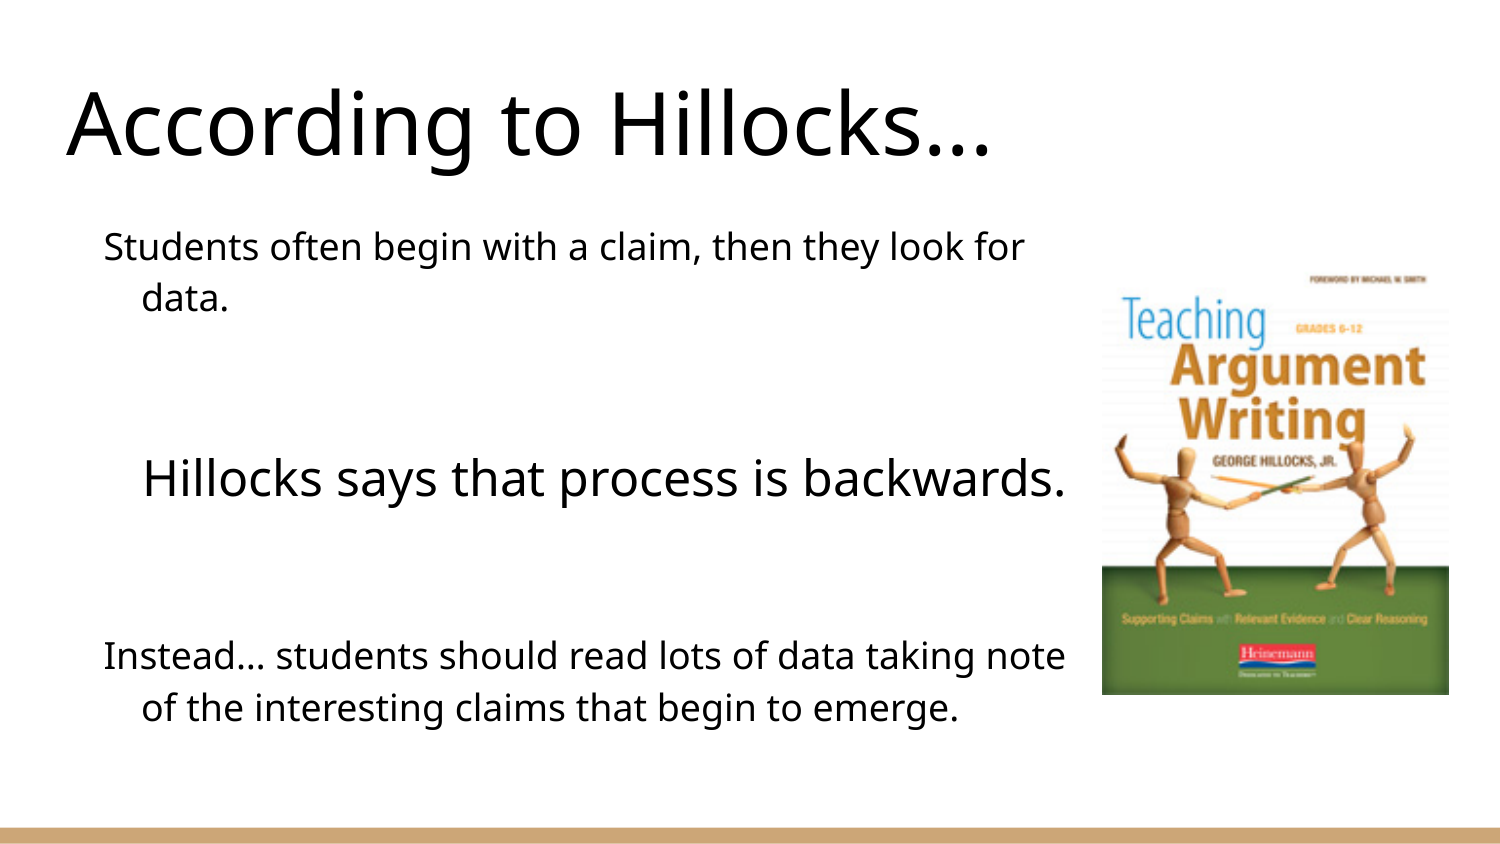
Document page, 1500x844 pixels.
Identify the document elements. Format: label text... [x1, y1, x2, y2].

list Students often begin with a claim, then they look for data. Hillocks says that process is backwards. Instead… students should read lots of data taking note of the interesting claims that begin to emerge. [51, 200, 1103, 752]
picture [1102, 257, 1450, 695]
title According to Hillocks... [51, 51, 1449, 189]
